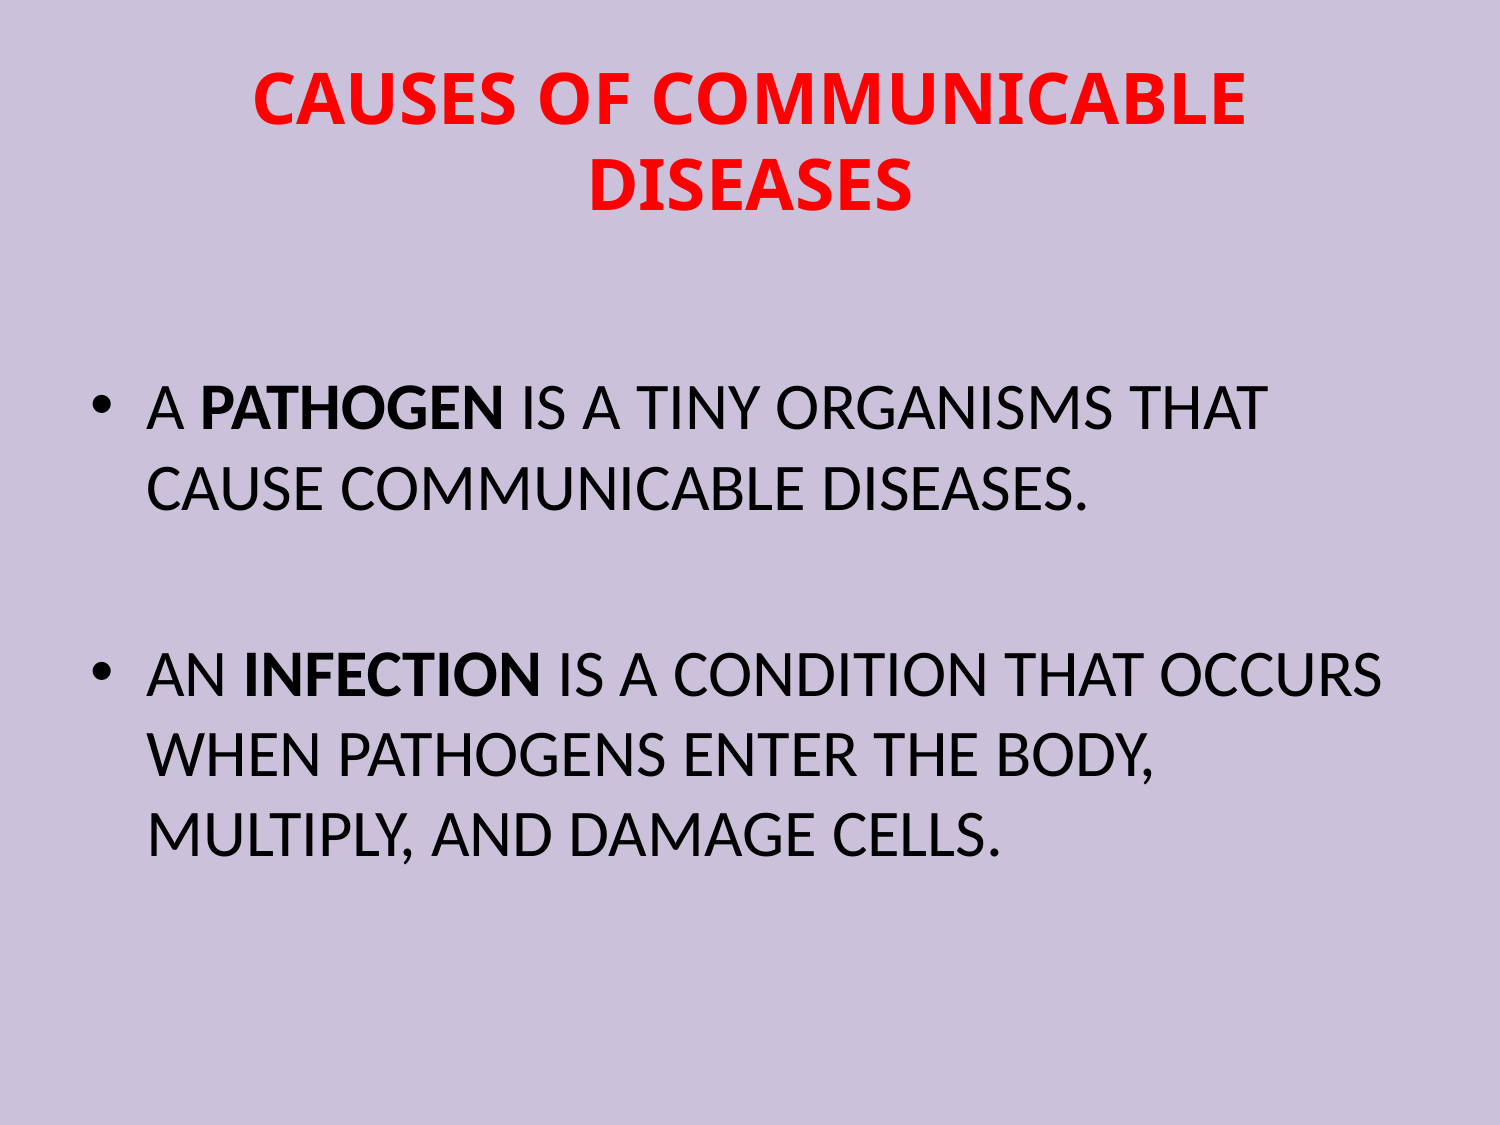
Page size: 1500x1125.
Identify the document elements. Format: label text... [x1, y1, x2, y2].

list A PATHOGEN IS A TINY ORGANISMS THAT CAUSE COMMUNICABLE DISEASES. AN INFECTION IS A CONDITION THAT OCCURS WHEN PATHOGENS ENTER THE BODY, MULTIPLY, AND DAMAGE CELLS. [75, 262, 1425, 1005]
title CAUSES OF COMMUNICABLE DISEASES [75, 45, 1425, 233]
